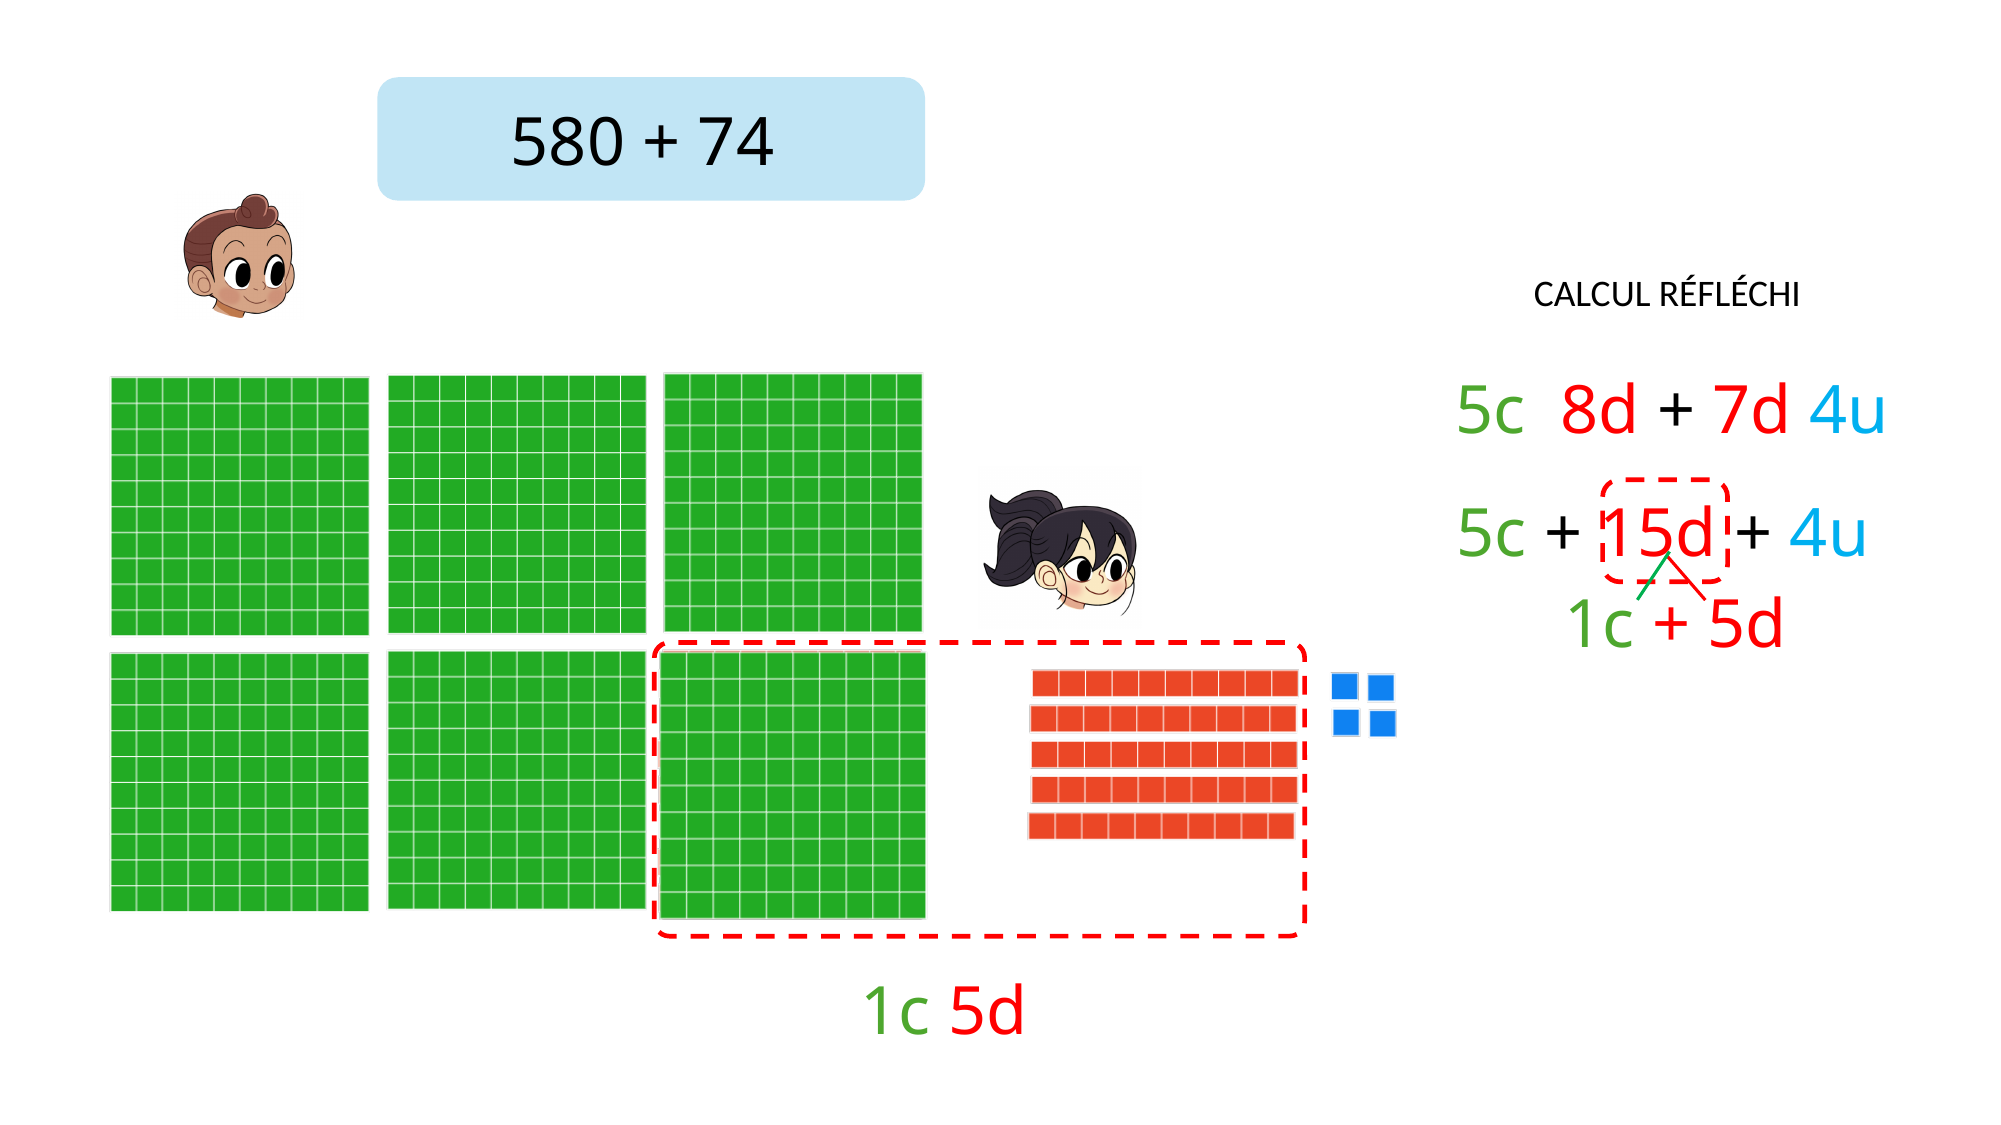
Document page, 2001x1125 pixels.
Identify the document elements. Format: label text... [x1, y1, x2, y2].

text_box [1601, 478, 1730, 573]
text_box 5c + 15d + 4u [1420, 482, 1609, 598]
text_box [1670, 555, 1706, 601]
text_box 1c + 5d [1421, 573, 1931, 669]
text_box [1636, 550, 1670, 601]
text_box 1c 5d [846, 973, 1179, 1056]
picture [58, 321, 1449, 973]
text_box 580 + 74 [375, 75, 927, 203]
text_box CALCUL RÉFLÉCHI [1519, 261, 1826, 322]
text_box 5c 8d + 7d 4u [1438, 359, 1907, 454]
picture [173, 190, 304, 320]
text_box 5c + 15d + 4u [1721, 482, 1889, 573]
